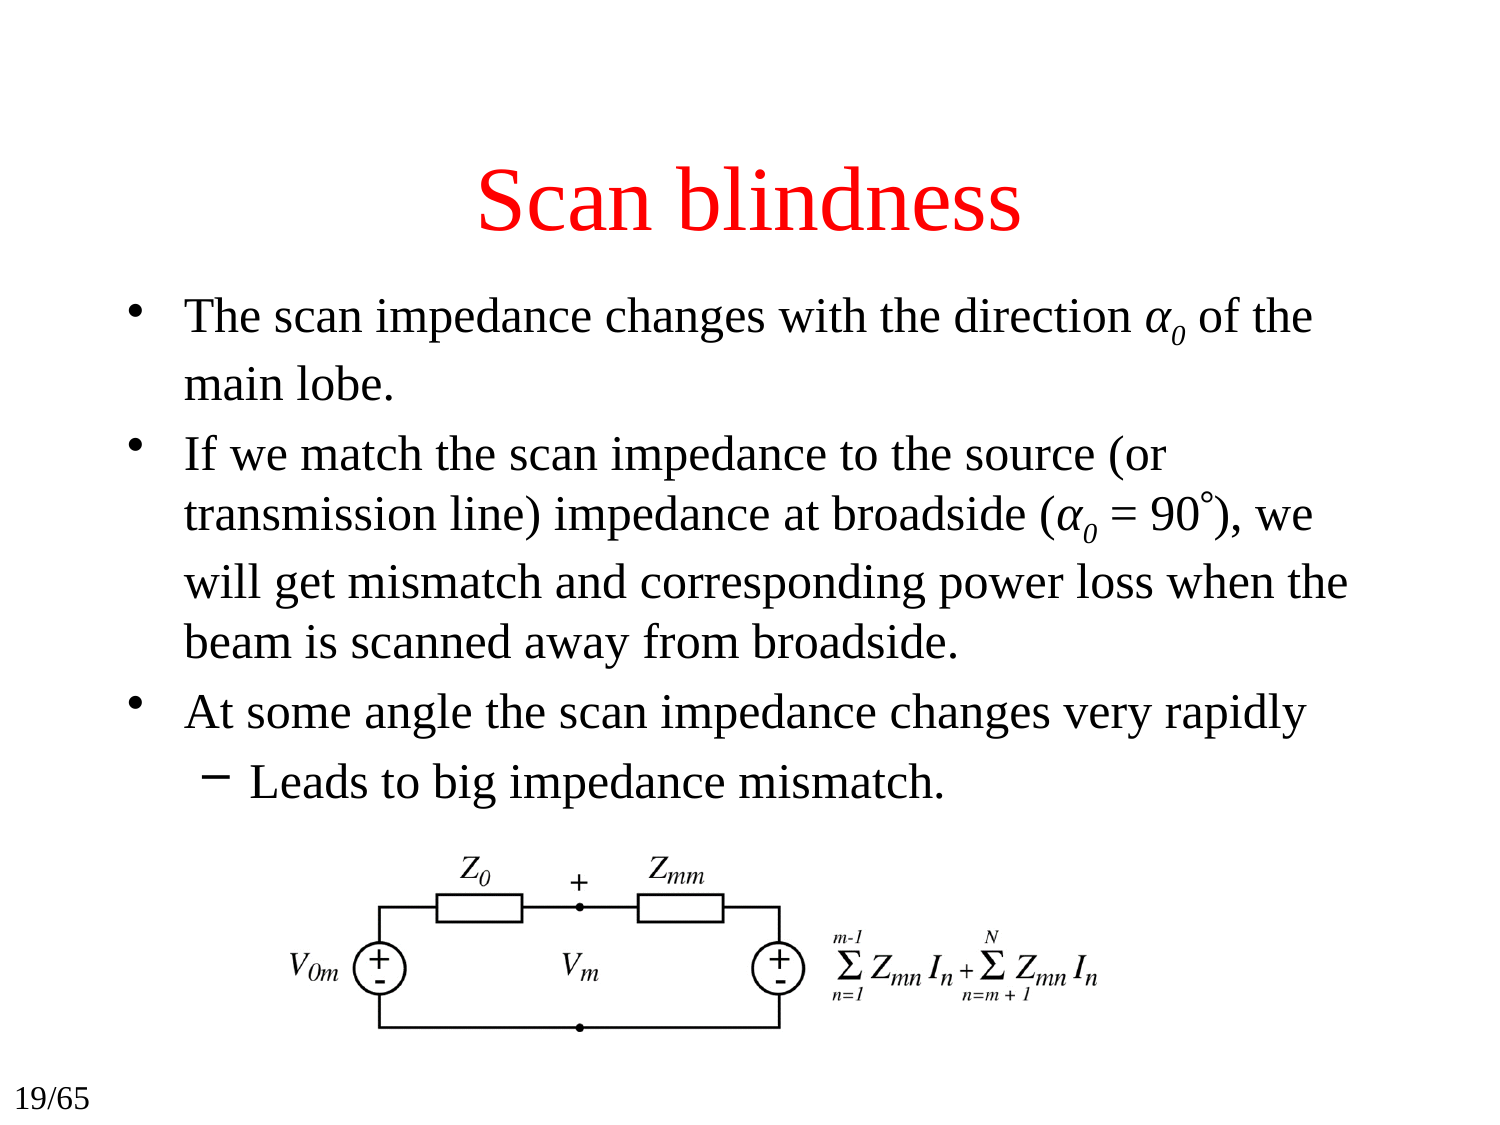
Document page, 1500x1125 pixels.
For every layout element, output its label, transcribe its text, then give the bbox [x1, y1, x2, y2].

list The scan impedance changes with the direction α0 of the main lobe. If we match the scan impedance to the source (or transmission line) impedance at broadside (α0 = 90), we will get mismatch and corresponding power loss when the beam is scanned away from broadside. At some angle the scan impedance changes very rapidly Leads to big impedance mismatch. [112, 274, 1388, 1063]
picture [287, 849, 1097, 1033]
title Scan blindness [112, 99, 1388, 274]
